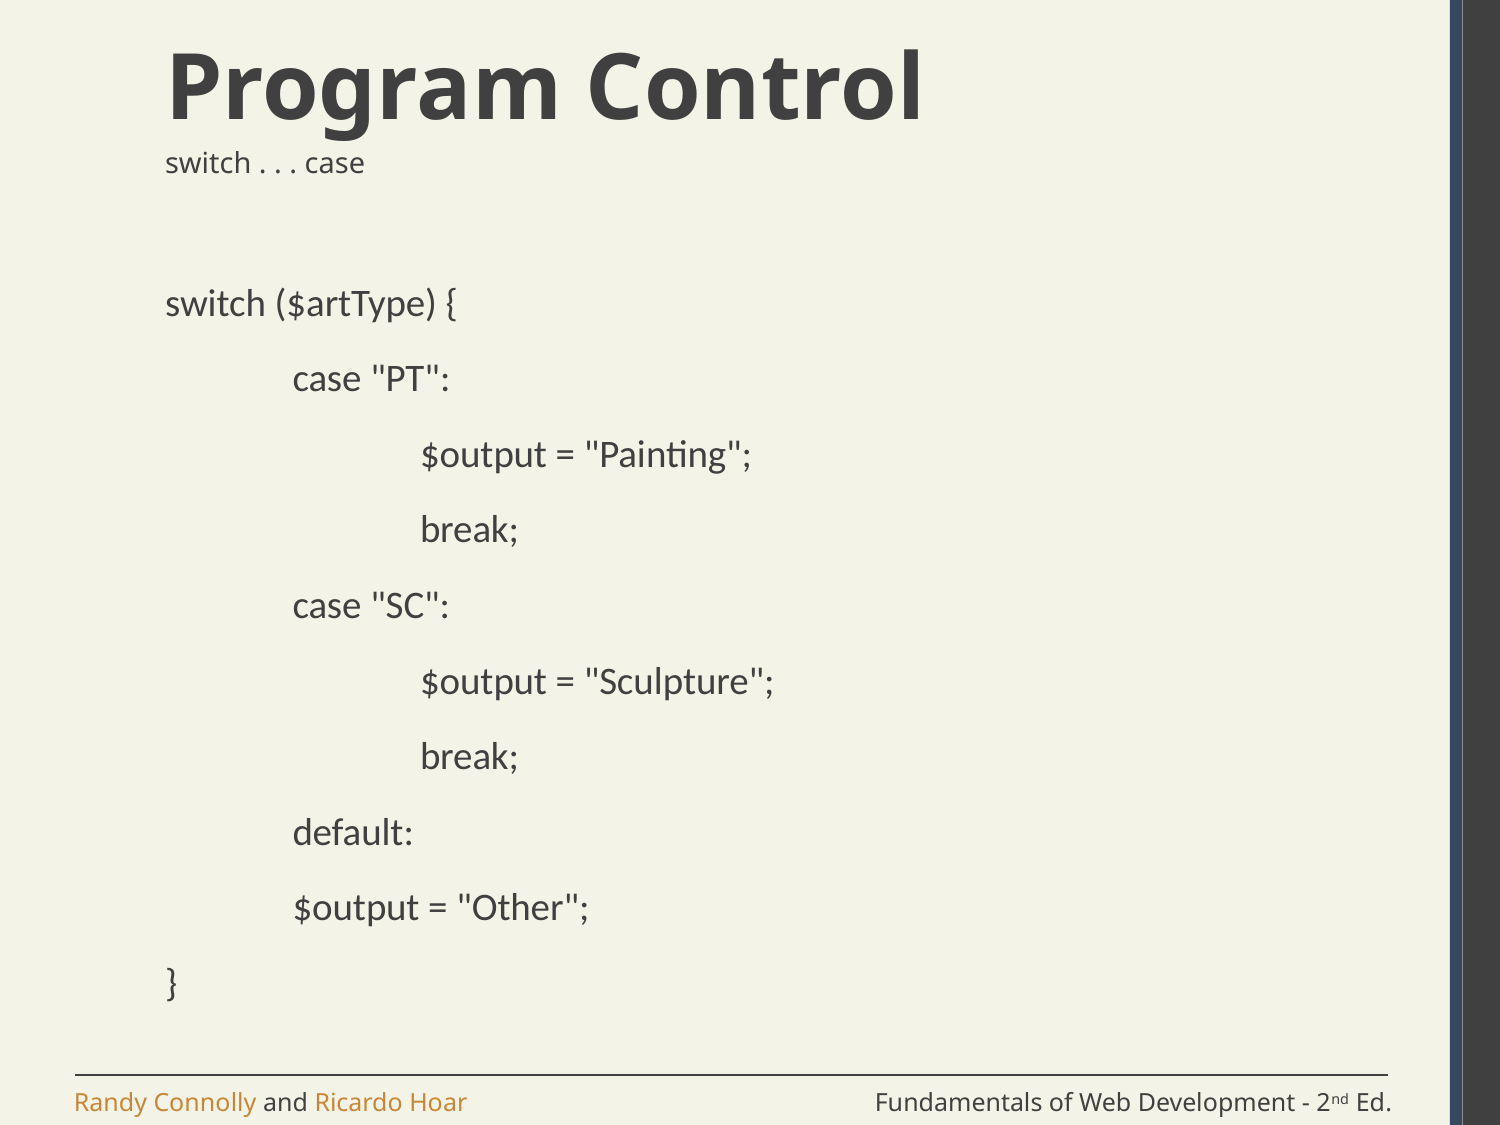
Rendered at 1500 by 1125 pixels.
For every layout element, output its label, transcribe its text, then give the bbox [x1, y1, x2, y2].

list switch . . . case [150, 137, 1200, 188]
title Program Control [150, 20, 1425, 188]
list switch ($artType) { case "PT": $output = "Painting"; break; case "SC": $output = "Sculpture"; break; default: $output = "Other"; } [150, 270, 1200, 1013]
